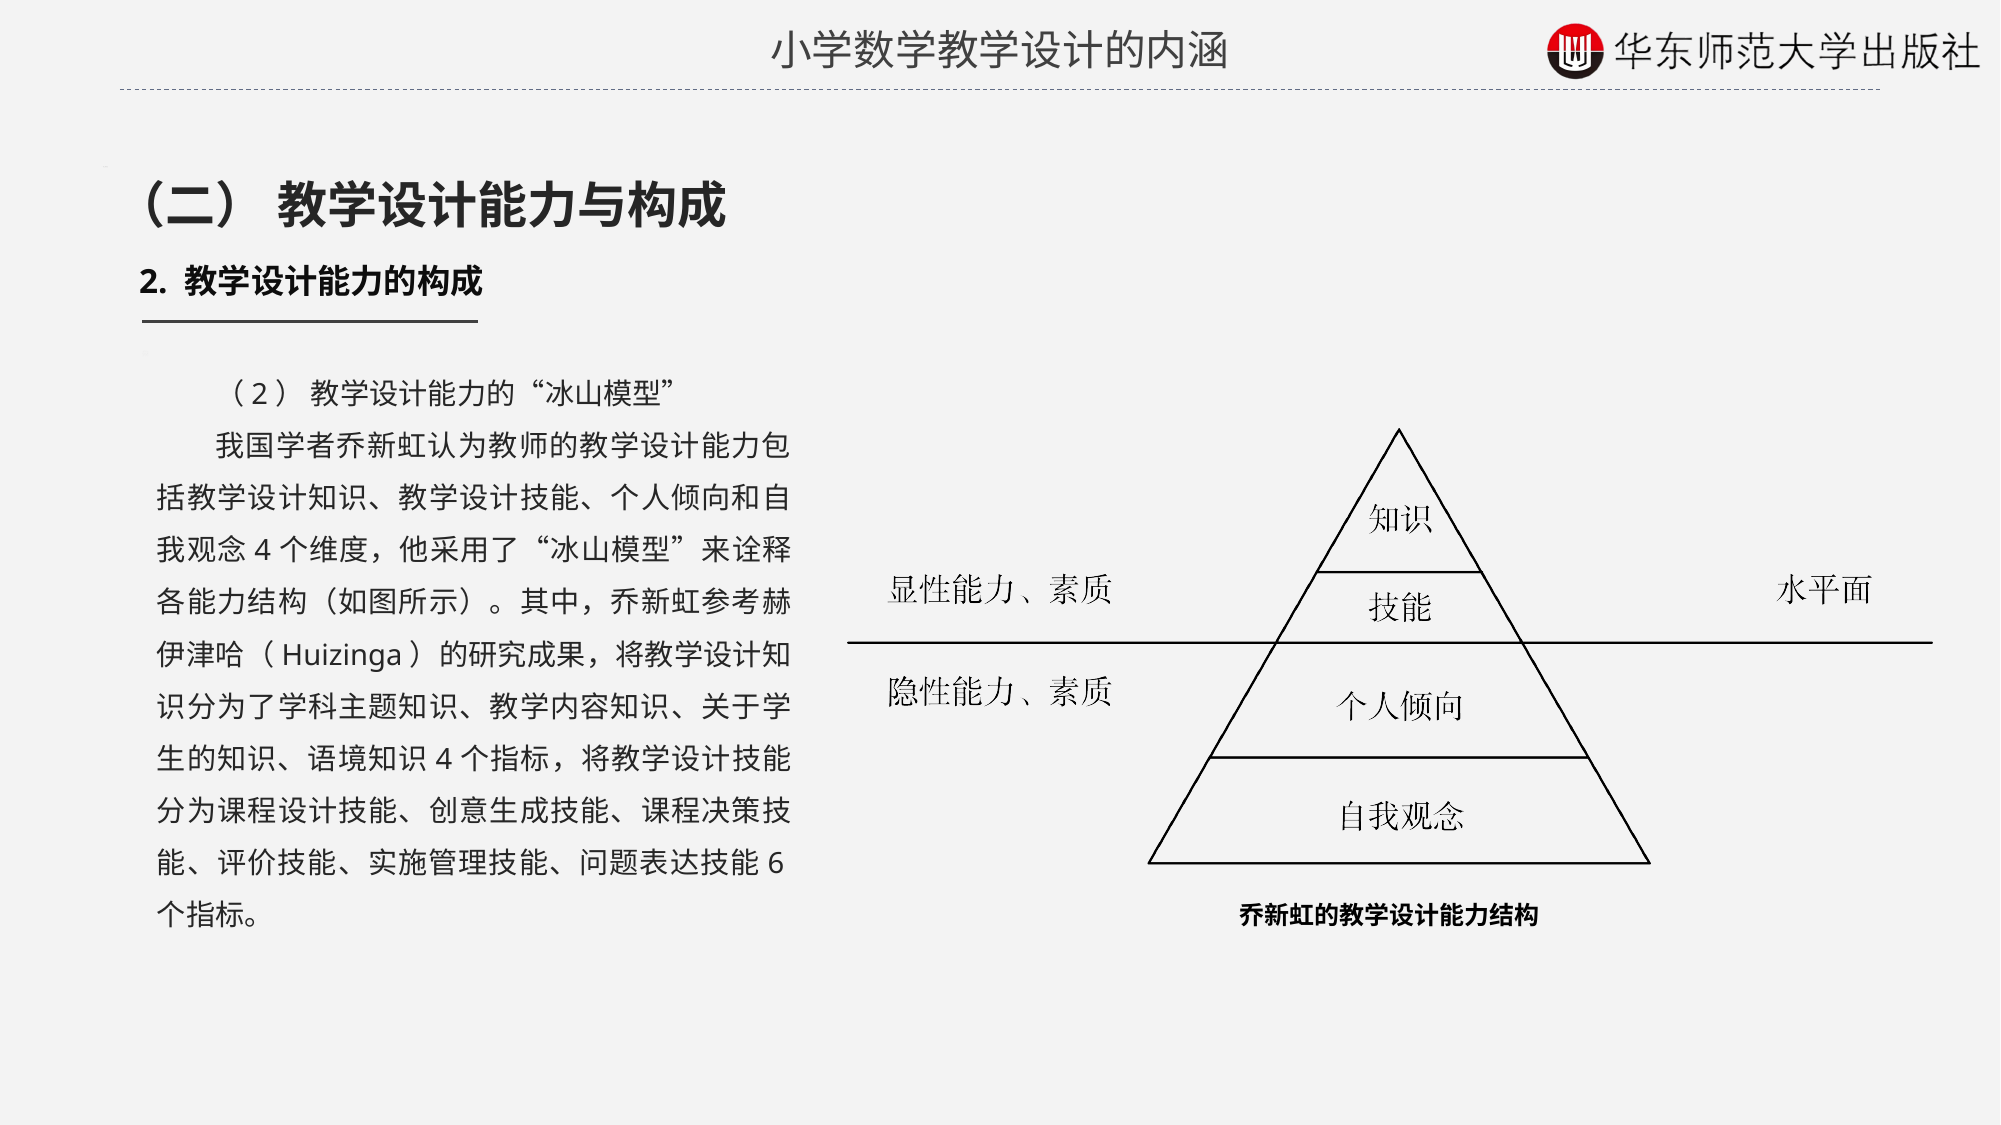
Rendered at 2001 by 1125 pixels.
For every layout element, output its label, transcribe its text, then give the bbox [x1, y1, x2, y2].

picture [847, 428, 1933, 865]
text_box （二） 教学设计能力与构成 [101, 166, 806, 242]
text_box 2. 教学设计能力的构成 [124, 253, 807, 308]
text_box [1536, 13, 1989, 83]
text_box （2） 教学设计能力的“冰山模型” 我国学者乔新虹认为教师的教学设计能力包括教学设计知识、教学设计技能、个人倾向和自我观念4个维度，他采用了“冰山模型”来诠释各能力结构（如图所示）。其中，乔新虹参考赫伊津哈（Huizinga）的研究成果，将教学设计知识分为了学科主题知识、教学内容知识、关于学生的知识、语境知识4个指标，将教学设计技能分为课程设计技能、创意生成技能、课程决策技能、评价技能、实施管理技能、问题表达技能6个指标。 [142, 350, 807, 939]
text_box 乔新虹的教学设计能力结构 [1035, 891, 1744, 937]
text_box 小学数学教学设计的内涵 [680, 23, 1320, 74]
